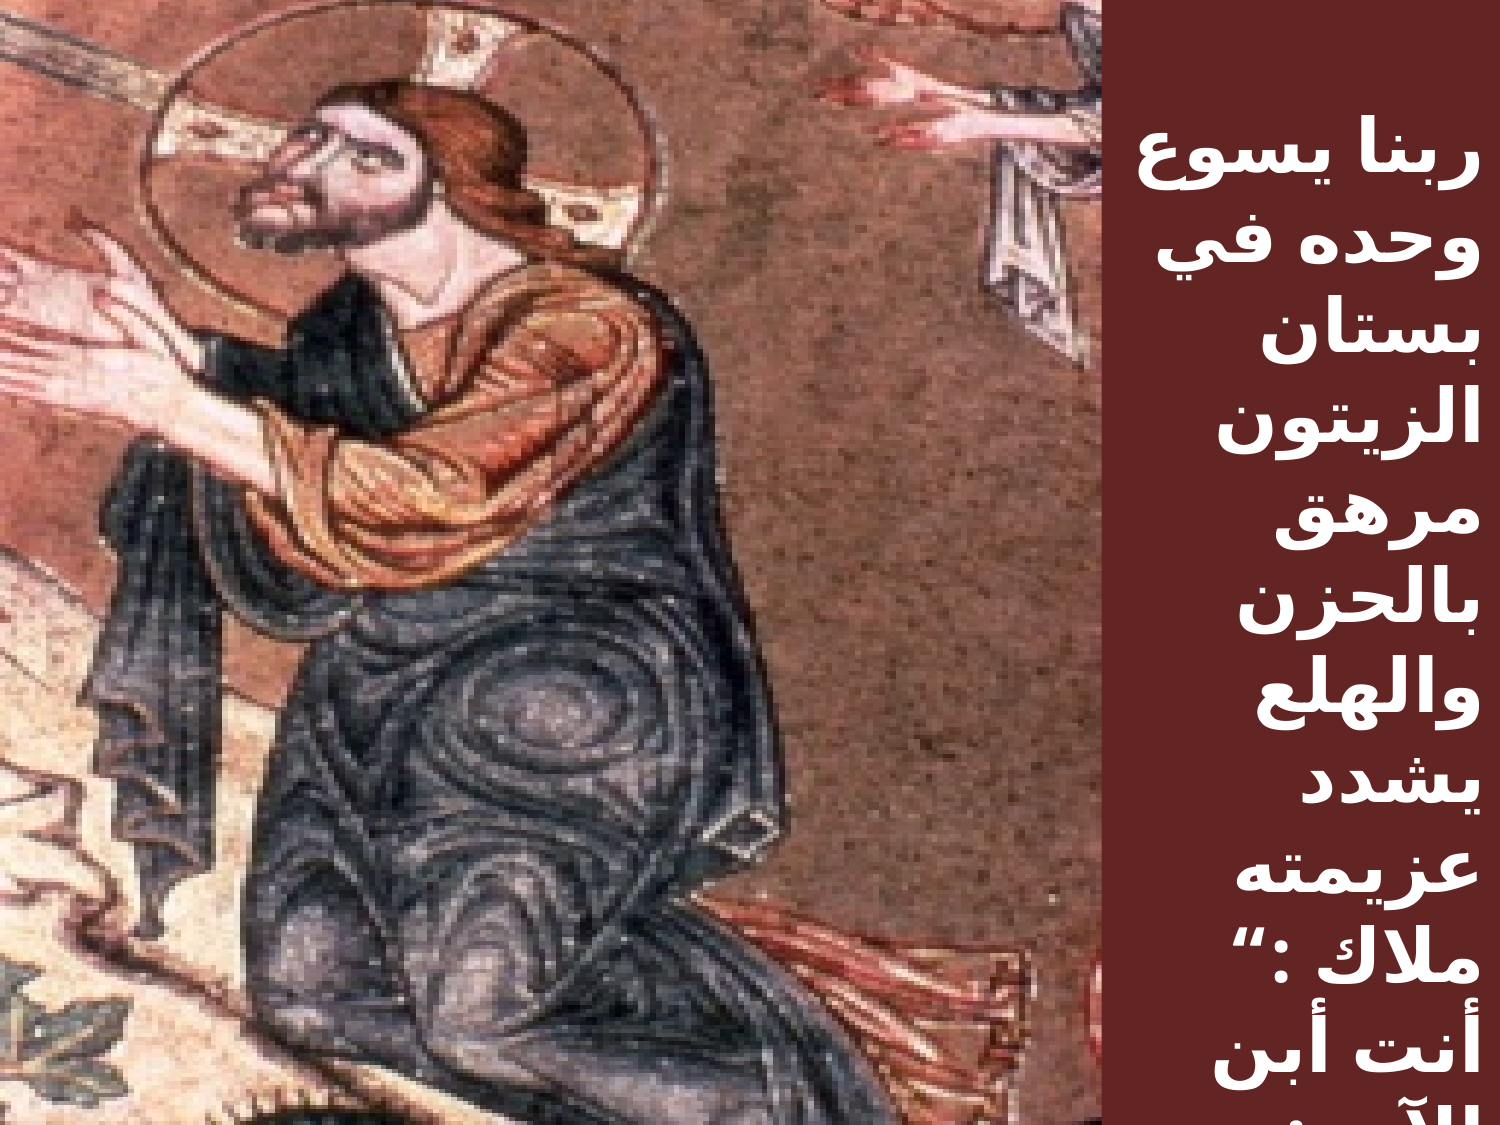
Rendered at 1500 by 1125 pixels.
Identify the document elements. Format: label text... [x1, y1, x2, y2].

picture [0, 0, 1102, 1125]
text_box ربنا يسوع وحده في بستان الزيتون مرهق بالحزن والهلع يشدد عزيمته ملاك :“ أنت أبن الآب : الشفوق الوحيد للغاية“ [1103, 0, 1500, 1125]
